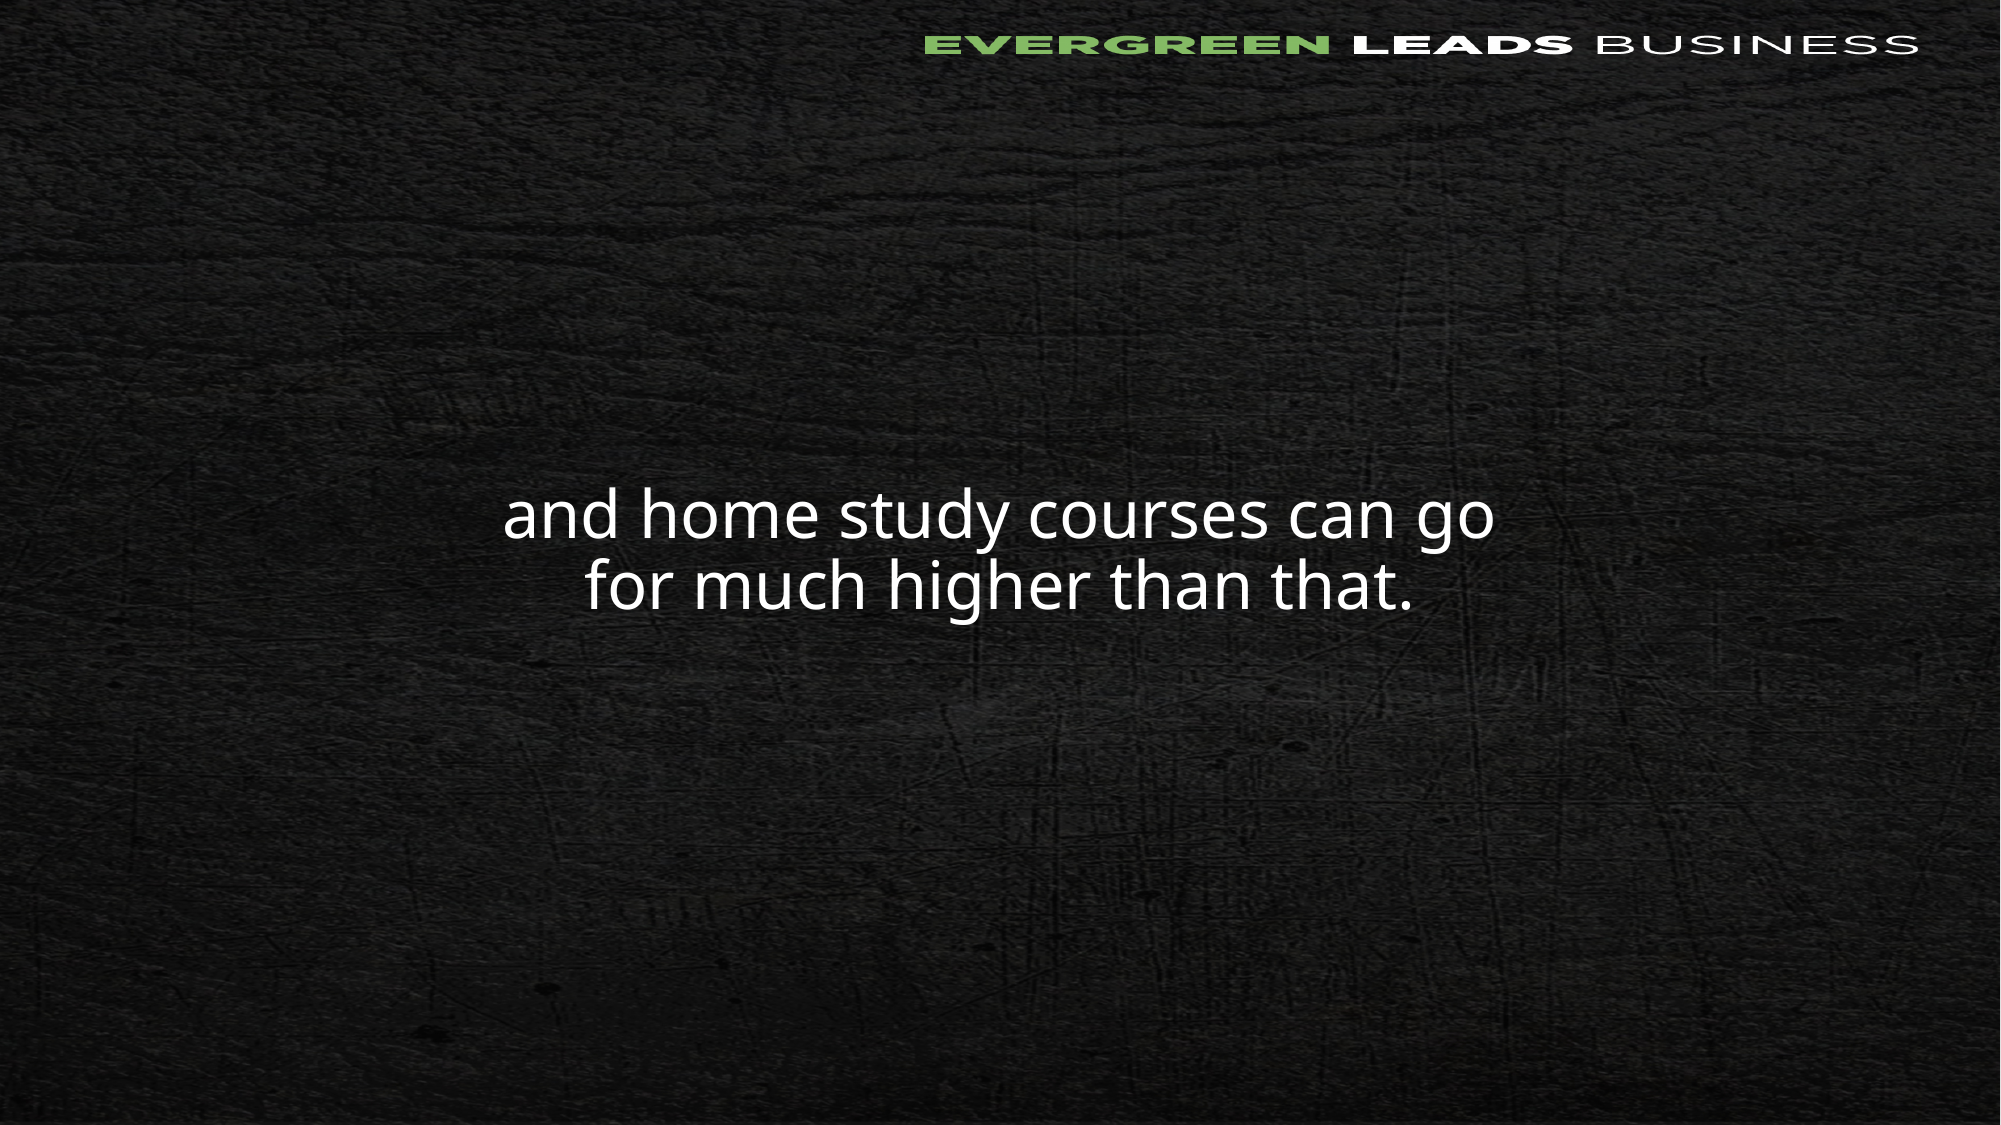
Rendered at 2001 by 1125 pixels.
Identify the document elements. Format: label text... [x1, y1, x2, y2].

list and home study courses can go for much higher than that. [446, 473, 1554, 652]
picture [0, 0, 2001, 1125]
